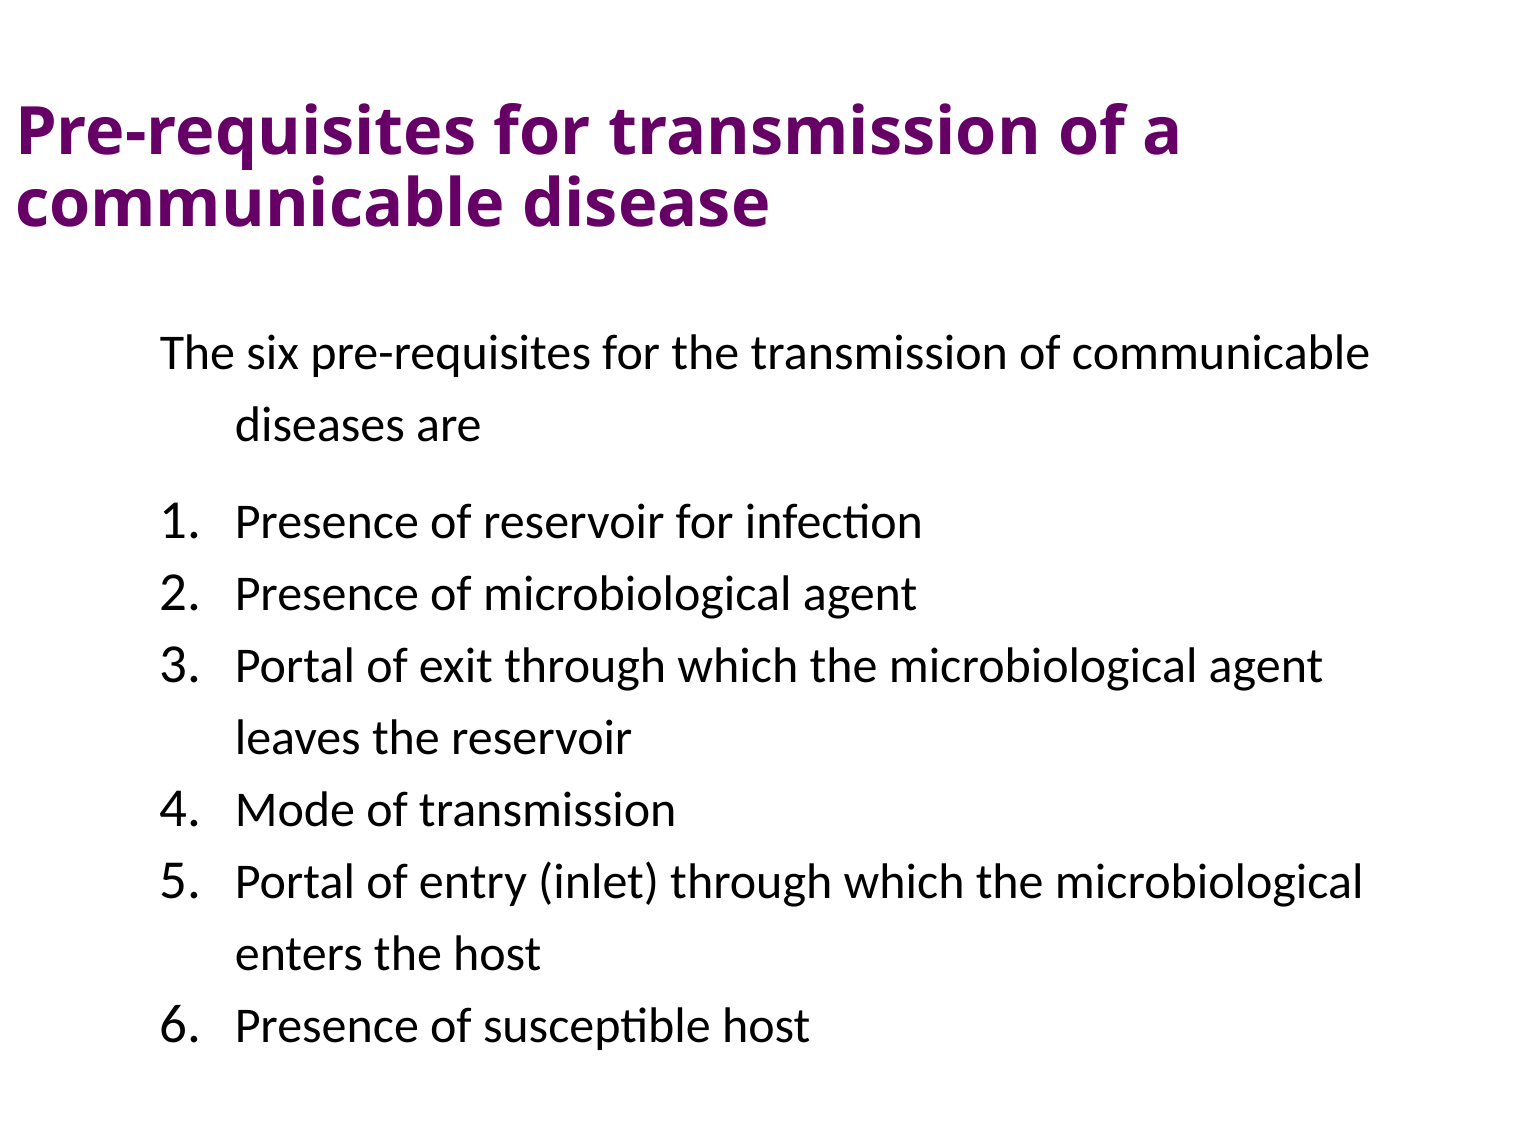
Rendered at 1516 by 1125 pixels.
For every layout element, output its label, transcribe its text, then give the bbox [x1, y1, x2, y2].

title Pre-requisites for transmission of a communicable disease [0, 75, 1364, 263]
text_box The six pre-requisites for the transmission of communicable diseases are Presence of reservoir for infection Presence of microbiological agent Portal of exit through which the microbiological agent leaves the reservoir Mode of transmission Portal of entry (inlet) through which the microbiological enters the host Presence of susceptible host [145, 299, 1396, 825]
